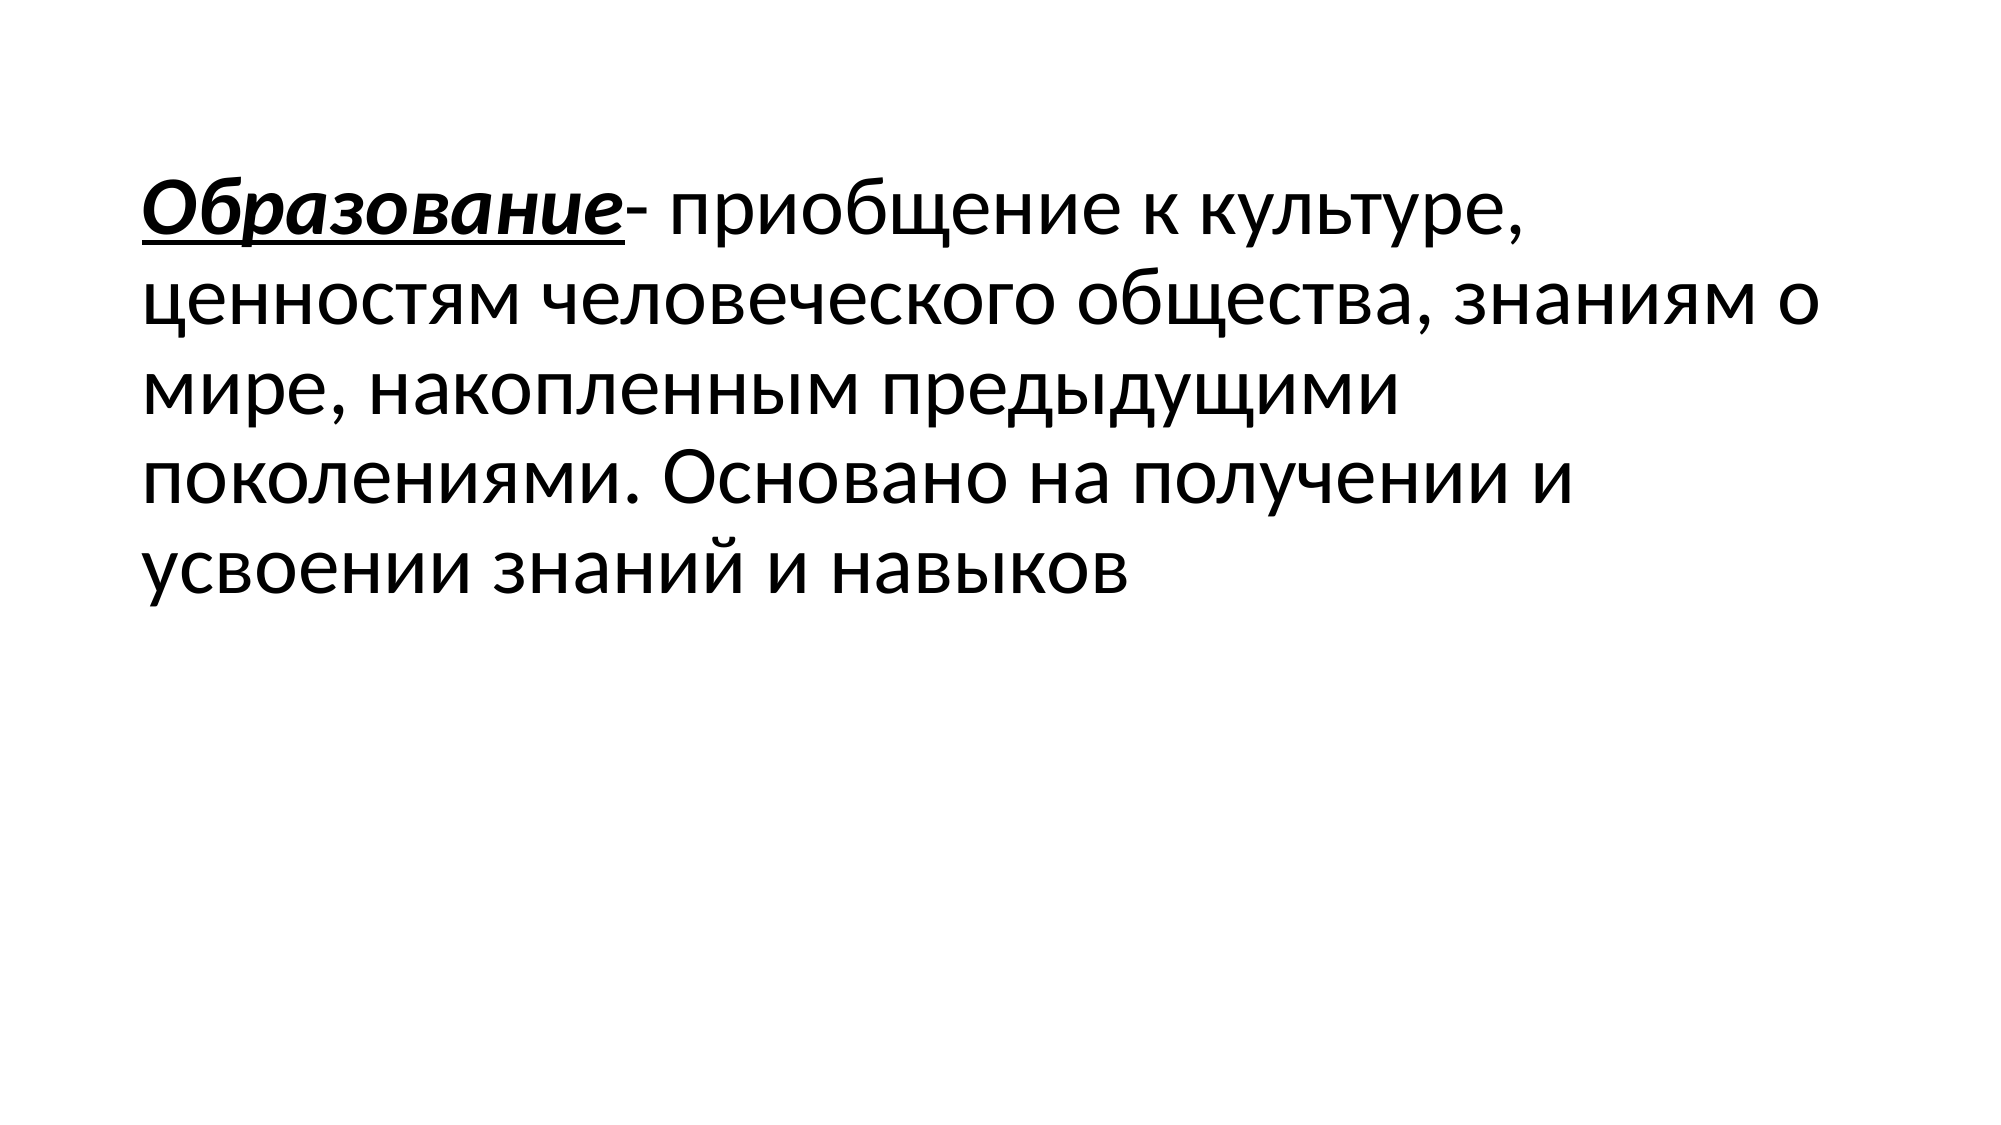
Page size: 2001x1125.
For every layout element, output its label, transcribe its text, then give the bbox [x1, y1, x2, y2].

list Образование- приобщение к культуре, ценностям человеческого общества, знаниям о мире, накопленным предыдущими поколениями. Основано на получении и усвоении знаний и навыков [126, 154, 1852, 944]
